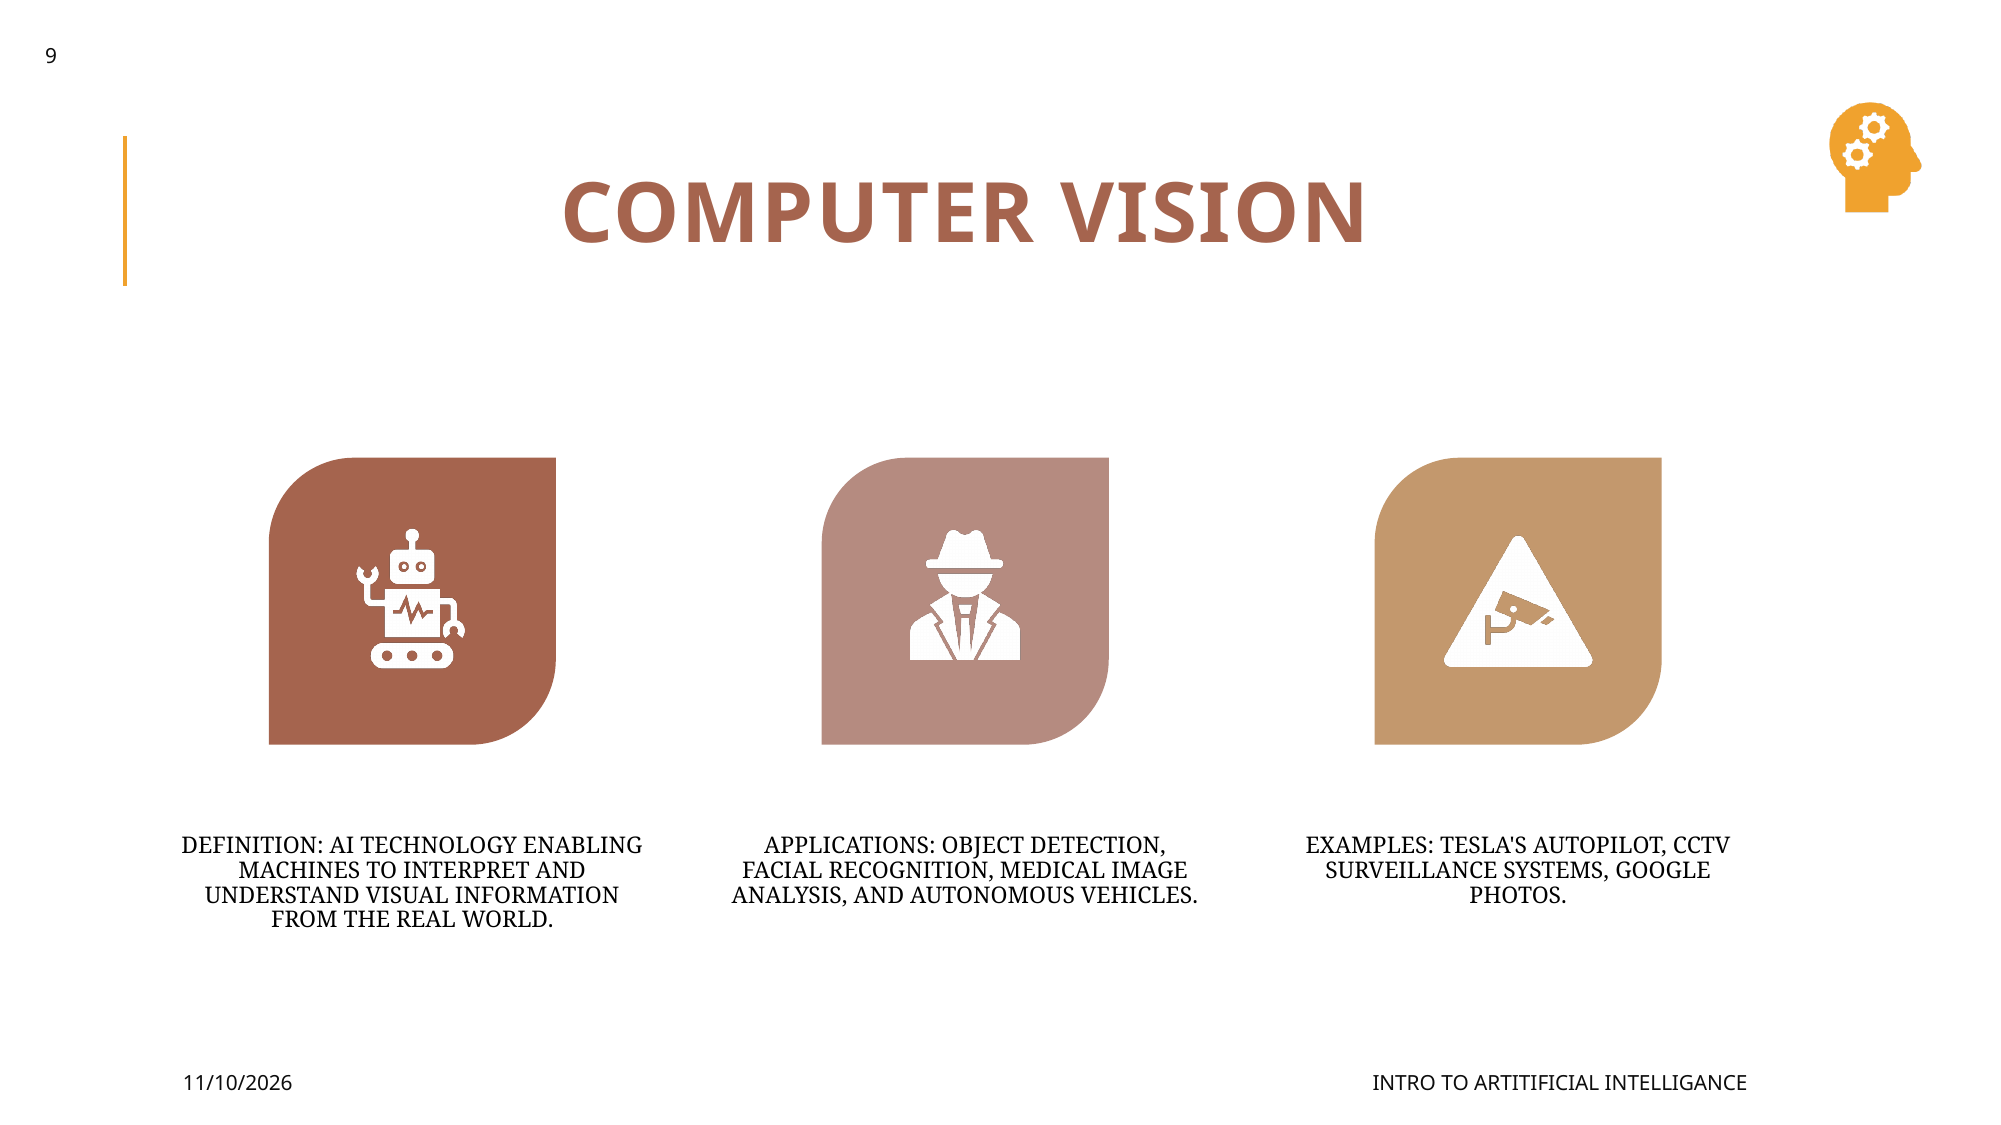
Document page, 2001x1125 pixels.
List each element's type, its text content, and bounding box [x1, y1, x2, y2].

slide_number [168, 1061, 522, 1107]
title Computer Vision [168, 96, 1763, 342]
picture [1811, 95, 1939, 224]
slide_number 9 [30, 34, 190, 80]
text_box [167, 374, 1763, 1036]
footer Intro to Artitificial Intelligance [794, 1061, 1763, 1107]
